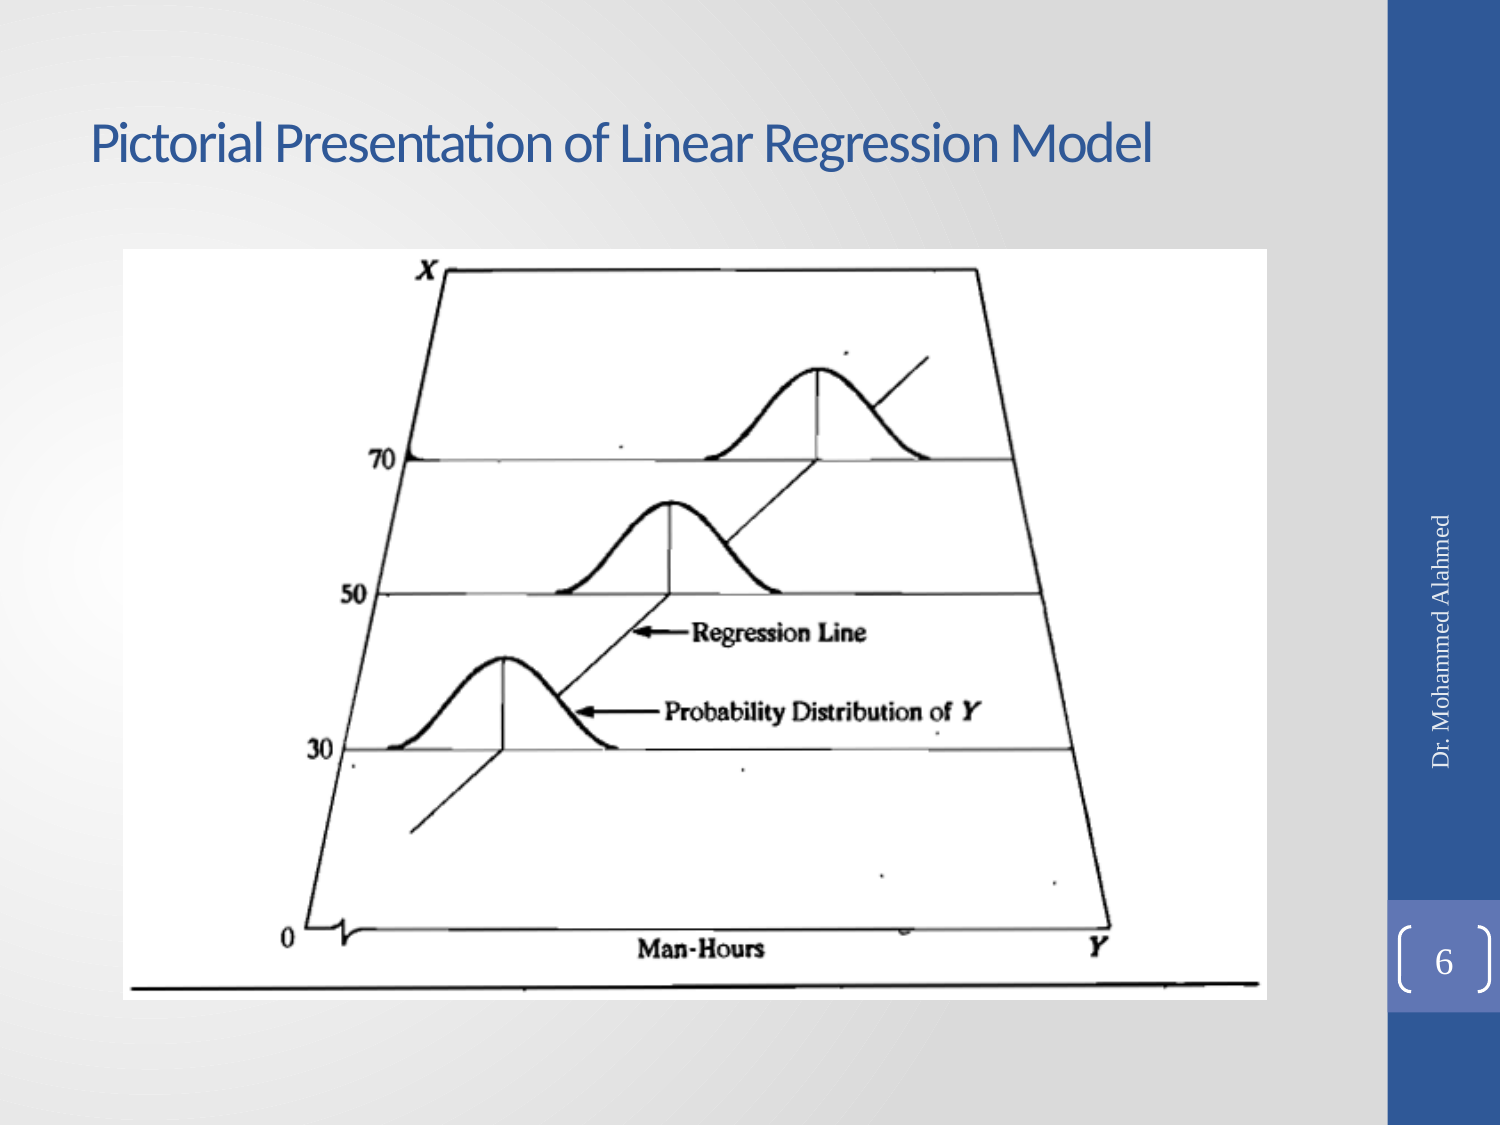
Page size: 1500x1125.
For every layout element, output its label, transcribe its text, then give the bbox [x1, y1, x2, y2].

slide_number 6 [1397, 925, 1492, 994]
title Pictorial Presentation of Linear Regression Model [75, 45, 1325, 233]
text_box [122, 249, 1267, 1001]
footer Dr. Mohammed Alahmed [1408, 500, 1469, 889]
